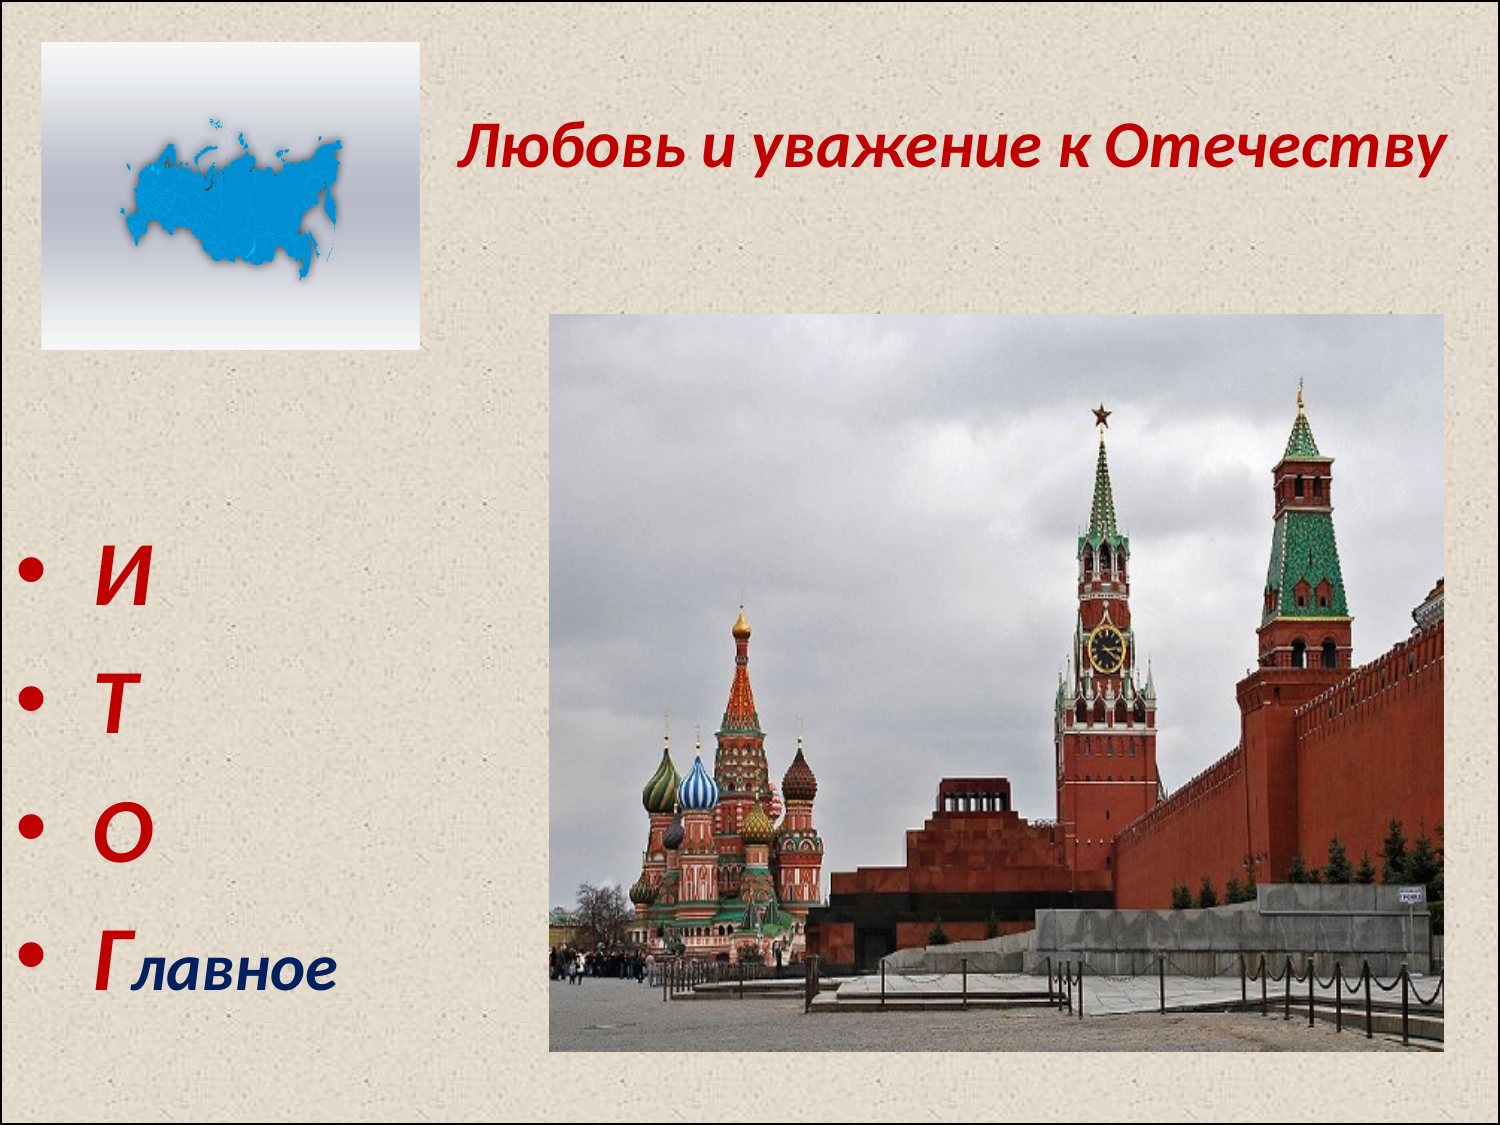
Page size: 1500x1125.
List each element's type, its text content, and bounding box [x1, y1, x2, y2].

picture [548, 314, 1444, 1052]
list Любовь и уважение к Отечеству И Т О Главное [0, 0, 1500, 1125]
picture [41, 42, 420, 351]
